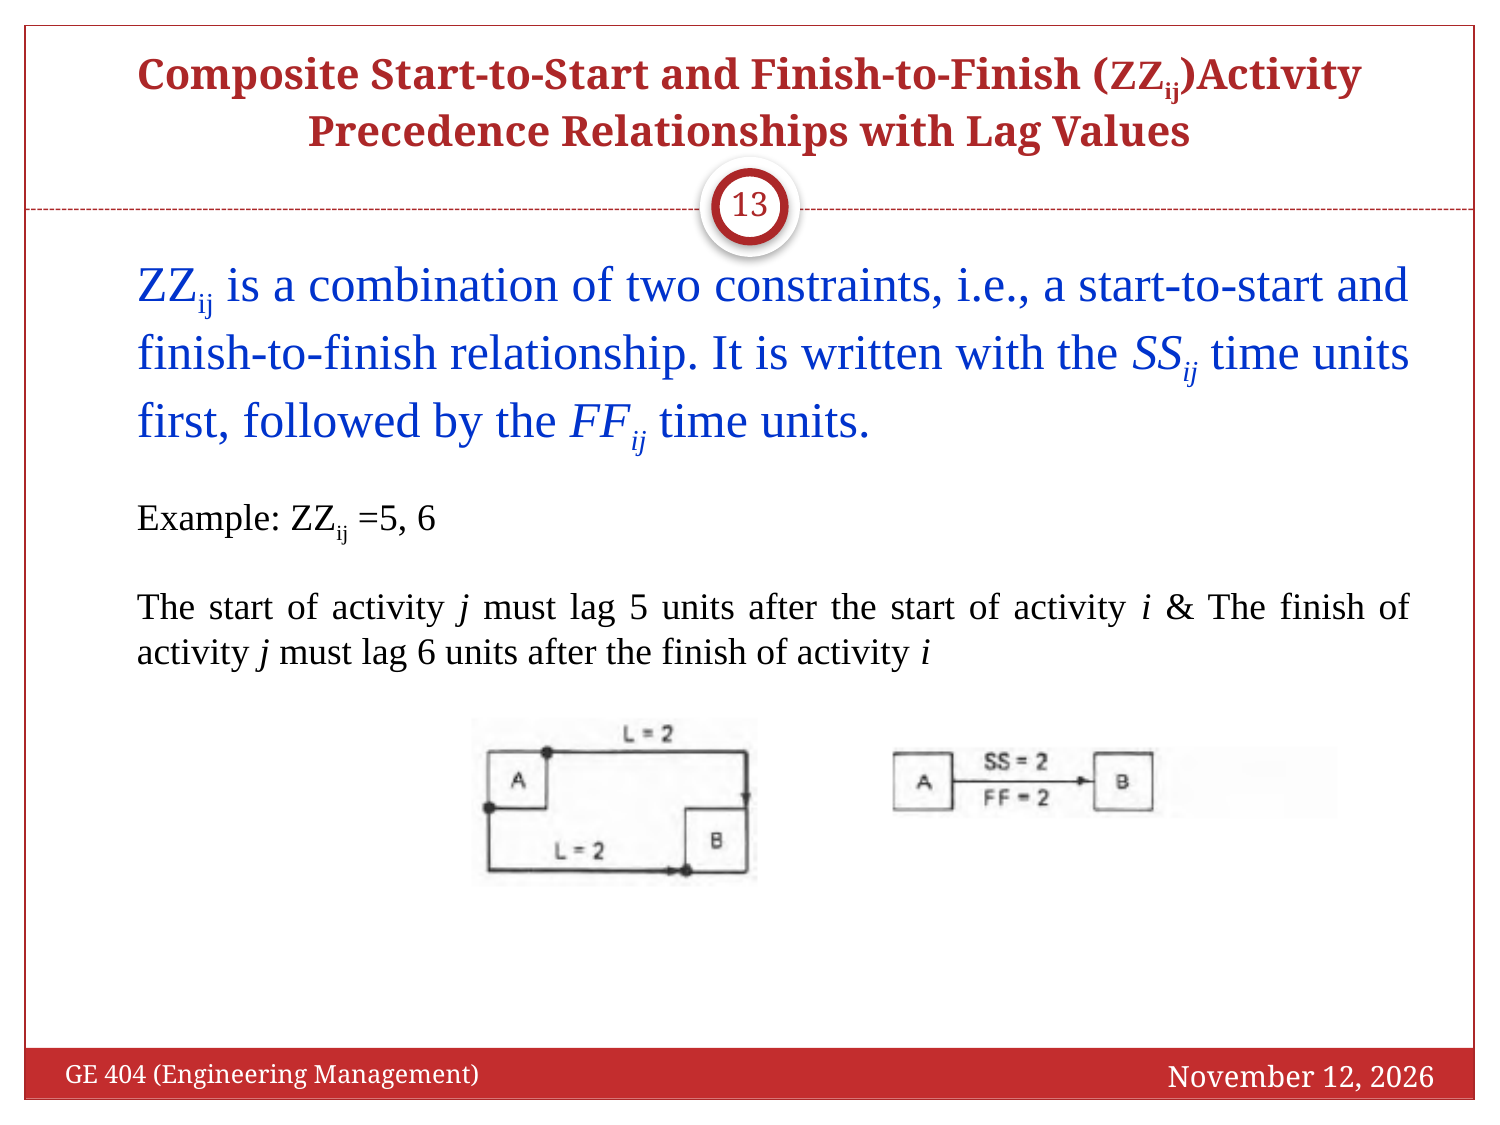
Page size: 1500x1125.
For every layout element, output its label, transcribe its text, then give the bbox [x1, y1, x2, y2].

title Composite Start-to-Start and Finish-to-Finish (ZZij)Activity Precedence Relationships with Lag Values [49, 37, 1450, 162]
footer GE 404 (Engineering Management) [50, 1051, 638, 1112]
text_box ZZij is a combination of two constraints, i.e., a start-to-start and finish-to-finish relationship. It is written with the SSij time units first, followed by the FFij time units. Example: ZZij =5, 6 The start of activity j must lag 5 units after the start of activity i & The finish of activity j must lag 6 units after the finish of activity i [62, 243, 1425, 680]
slide_number 13 [712, 169, 788, 243]
picture [249, 688, 1369, 888]
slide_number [950, 1050, 1450, 1111]
